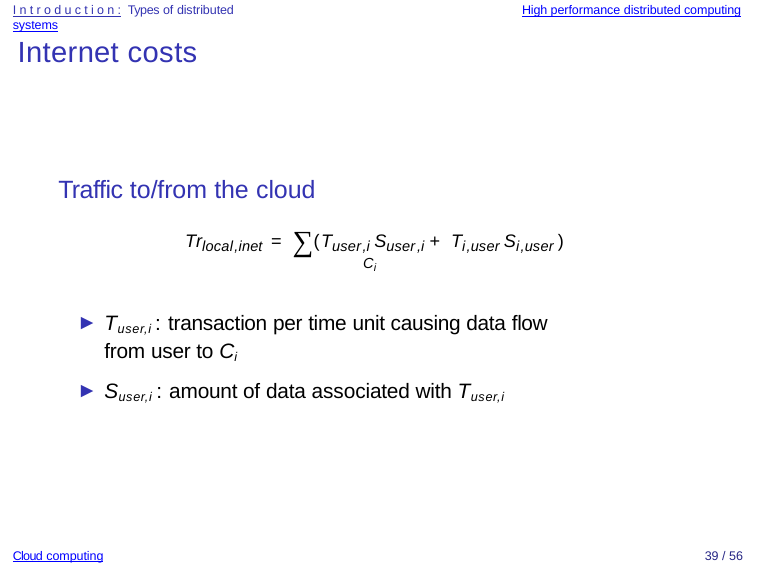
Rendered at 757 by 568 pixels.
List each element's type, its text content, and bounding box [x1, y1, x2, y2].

text_box Cloud computing [10, 546, 109, 563]
text_box Internet costs [15, 30, 200, 69]
slide_number 39 / 56 [698, 546, 745, 568]
text_box Introduction: Types of distributed systems [10, 0, 247, 33]
text_box High performance distributed computing [520, 0, 745, 18]
text_box Traffic to/from the cloud Trlocal,inet = ∑(Tuser,i Suser,i + Ti,user Si,user ) Ci Tuser,i : transaction per time unit causing data flow from user to Ci Suser,i : amount of data associated with Tuser,i [49, 155, 703, 404]
